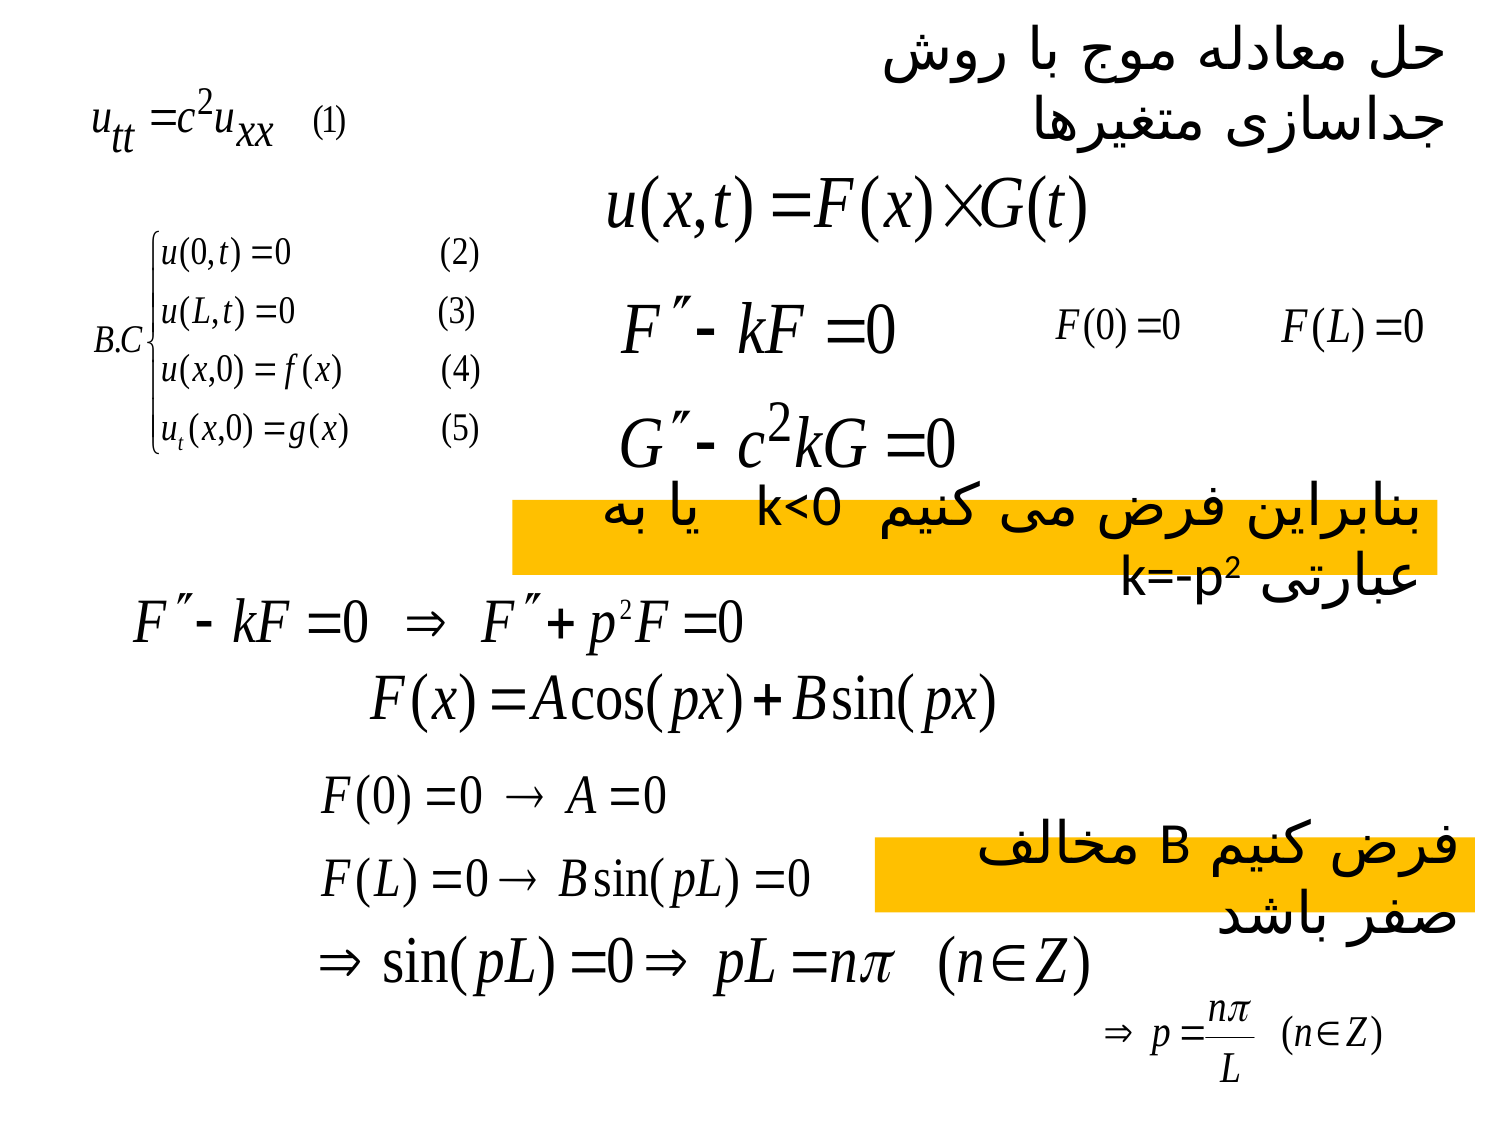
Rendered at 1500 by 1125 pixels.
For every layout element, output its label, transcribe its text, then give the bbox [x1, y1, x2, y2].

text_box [312, 924, 1101, 1010]
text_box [124, 587, 751, 668]
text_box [312, 762, 820, 921]
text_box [1049, 299, 1185, 358]
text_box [362, 662, 1005, 747]
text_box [87, 74, 488, 464]
text_box فرض کنیم B مخالف صفر باشد [874, 837, 1475, 913]
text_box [599, 162, 1097, 258]
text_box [1274, 299, 1429, 363]
text_box بنابراین فرض می کنیم k<0 یا به عبارتی k=-p2 [512, 499, 1438, 575]
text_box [1099, 987, 1387, 1091]
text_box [612, 287, 976, 494]
title حل معادله موج با روش جداسازی متغیرها [712, 24, 1463, 138]
